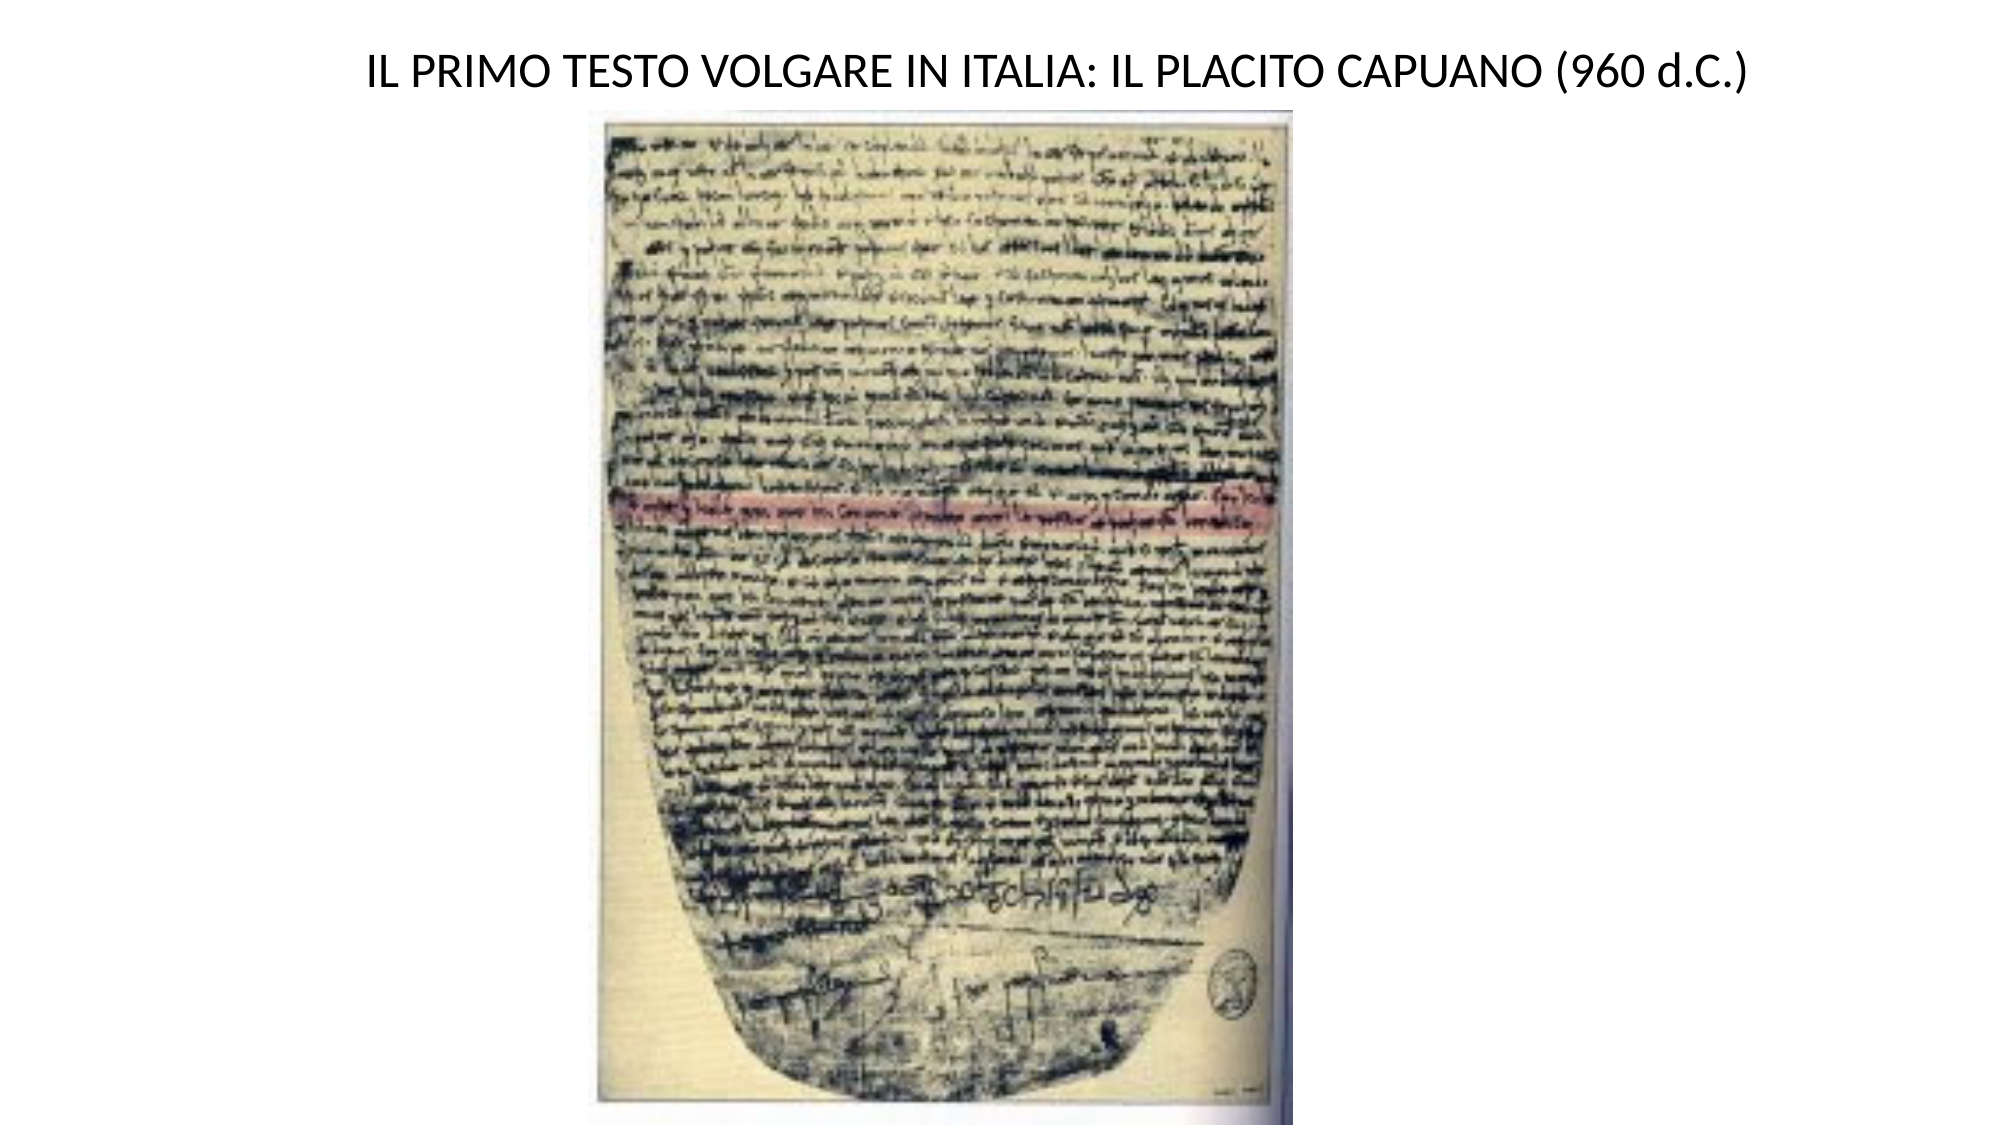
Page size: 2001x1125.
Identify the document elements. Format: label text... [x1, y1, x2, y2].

picture [588, 110, 1293, 1125]
text_box IL PRIMO TESTO VOLGARE IN ITALIA: IL PLACITO CAPUANO (960 d.C.) [149, 29, 1966, 105]
